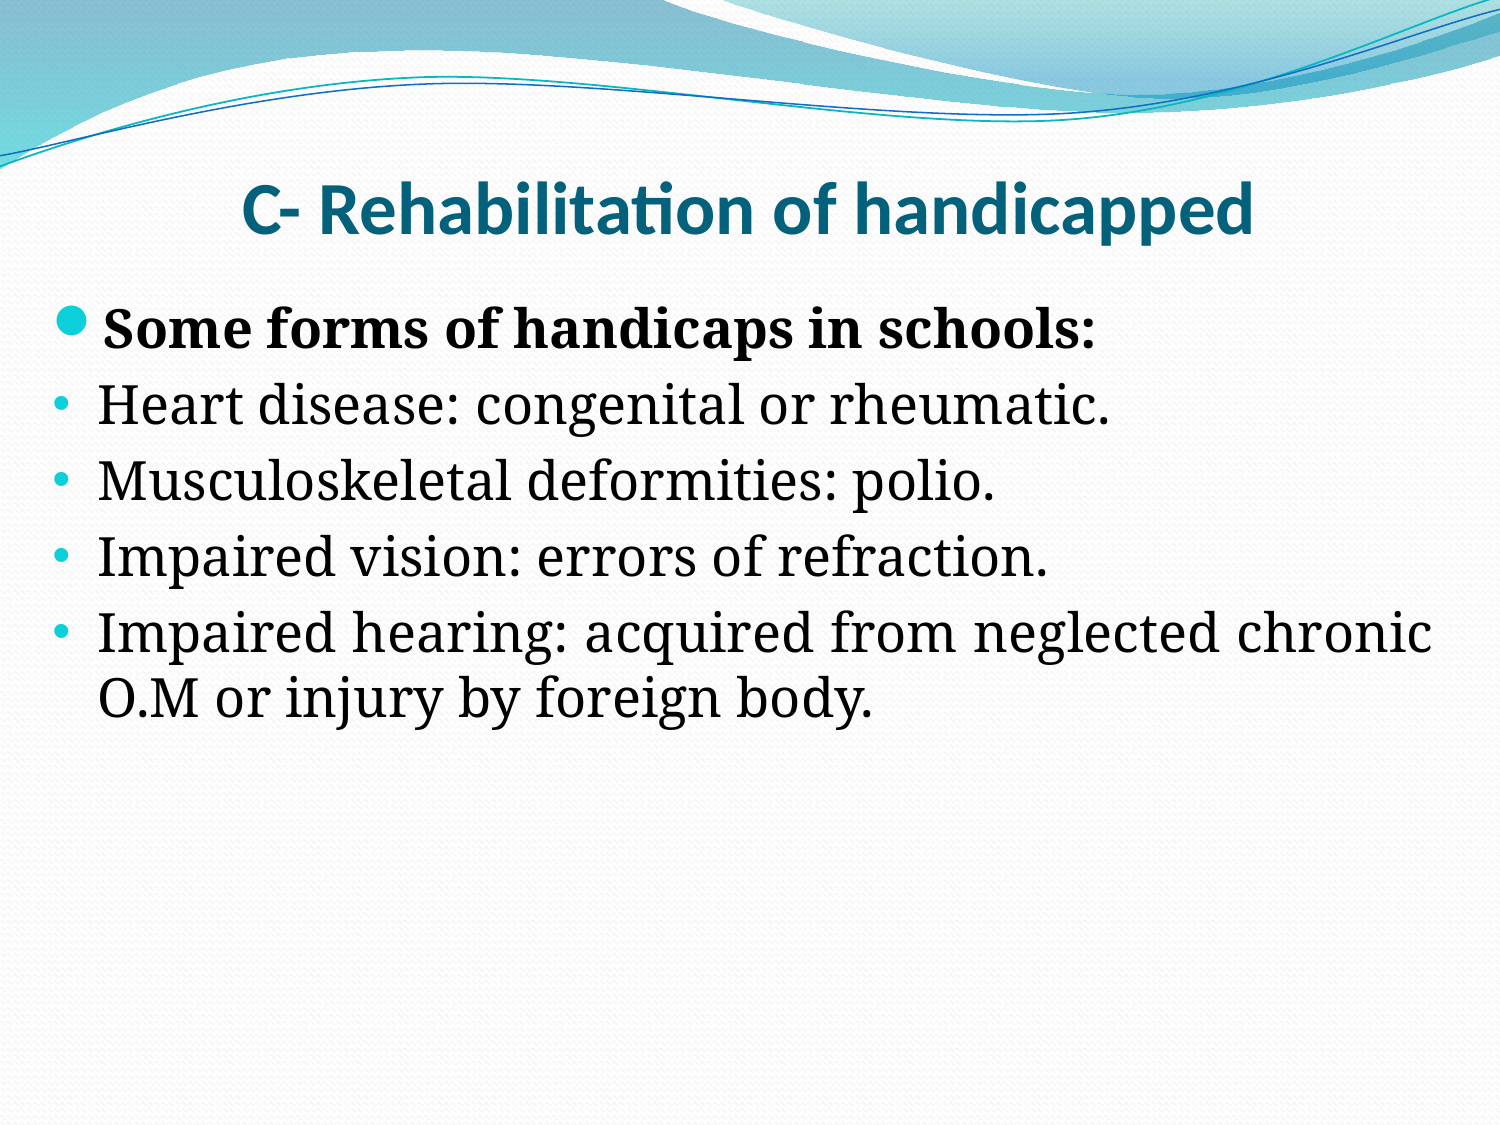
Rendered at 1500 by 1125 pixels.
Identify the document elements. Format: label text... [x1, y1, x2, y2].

title C- Rehabilitation of handicapped [37, 50, 1463, 250]
list Some forms of handicaps in schools: Heart disease: congenital or rheumatic. Musculoskeletal deformities: polio. Impaired vision: errors of refraction. Impaired hearing: acquired from neglected chronic O.M or injury by foreign body. [37, 287, 1450, 1088]
